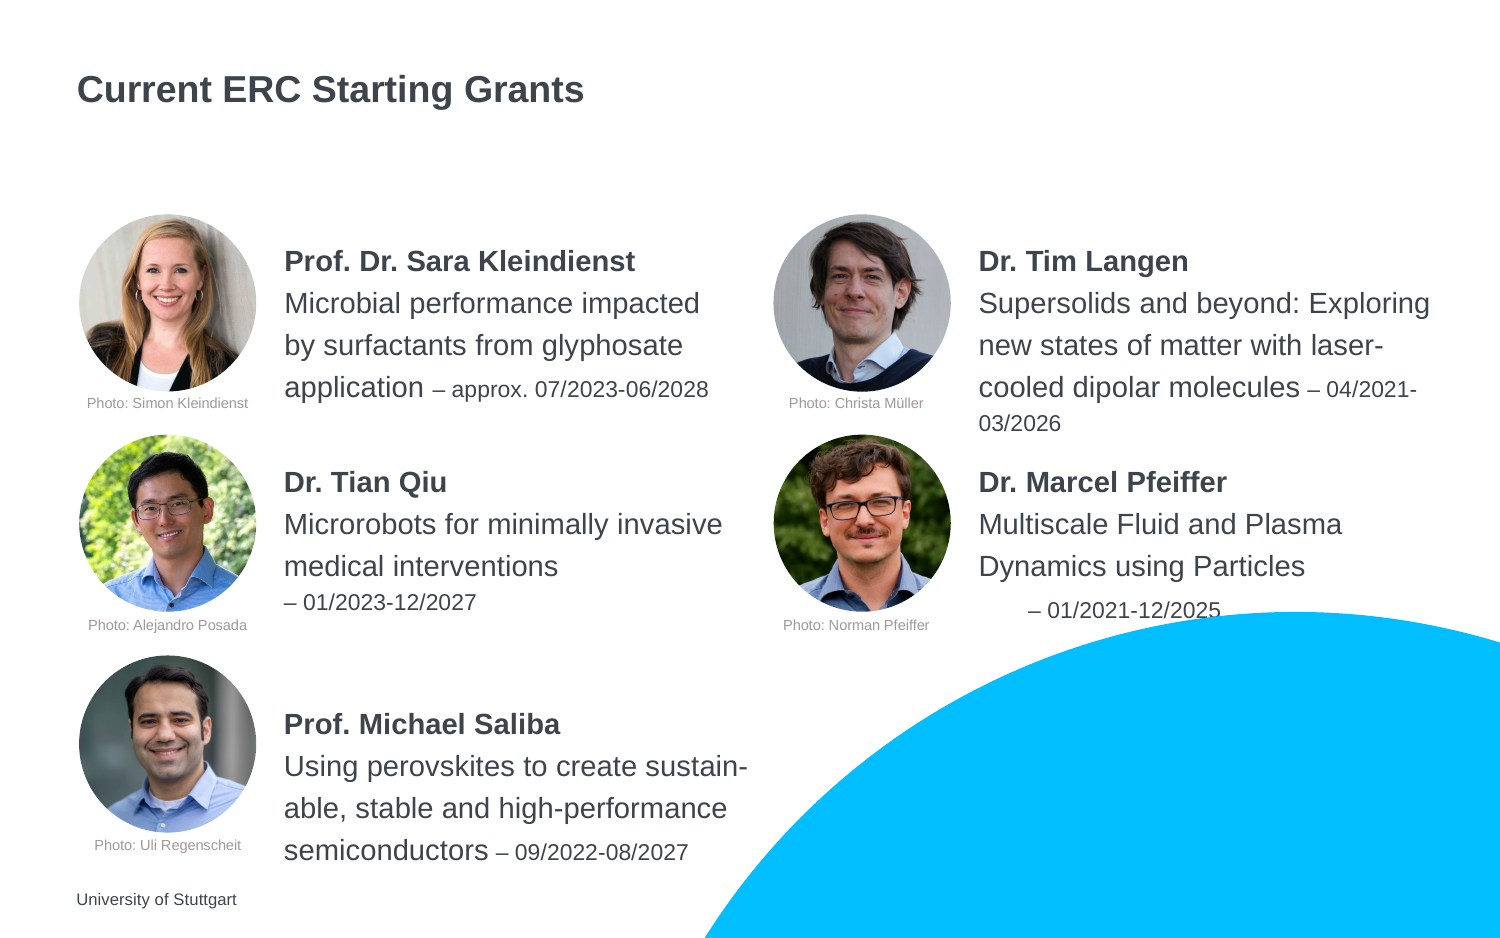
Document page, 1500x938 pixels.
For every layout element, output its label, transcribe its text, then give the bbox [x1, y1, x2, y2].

list Prof. Michael Saliba Using perovskites to create sustain-able, stable and high-performance semiconductors – 09/2022-08/2027 [284, 698, 753, 833]
list Dr. Tian Qiu Microrobots for minimally invasive medical interventions – 01/2023-12/2027 [284, 456, 753, 591]
list Prof. Dr. Sara Kleindienst Microbial performance impacted by surfactants from glyphosate application – approx. 07/2023-06/2028 [284, 235, 728, 370]
text_box Photo: Uli Regenscheit [84, 836, 251, 857]
text_box Photo: Norman Pfeiffer [773, 615, 940, 637]
text_box Photo: Simon Kleindienst [84, 393, 251, 414]
text_box [703, 610, 1500, 938]
picture [79, 655, 257, 833]
footer University of Stuttgart [76, 888, 1072, 910]
picture [79, 214, 257, 392]
text_box Photo: Alejandro Posada [84, 615, 251, 637]
picture [773, 434, 951, 612]
picture [773, 214, 951, 392]
list Dr. Tim Langen Supersolids and beyond: Exploring new states of matter with laser-cooled dipolar molecules – 04/2021-03/2026 [978, 235, 1442, 370]
text_box Photo: Christa Müller [773, 393, 940, 414]
picture [79, 434, 257, 612]
list Dr. Marcel Pfeiffer Multiscale Fluid and Plasma Dynamics using Particles – 01/2021-12/2025 [978, 456, 1442, 592]
title Current ERC Starting Grants [76, 64, 1421, 111]
